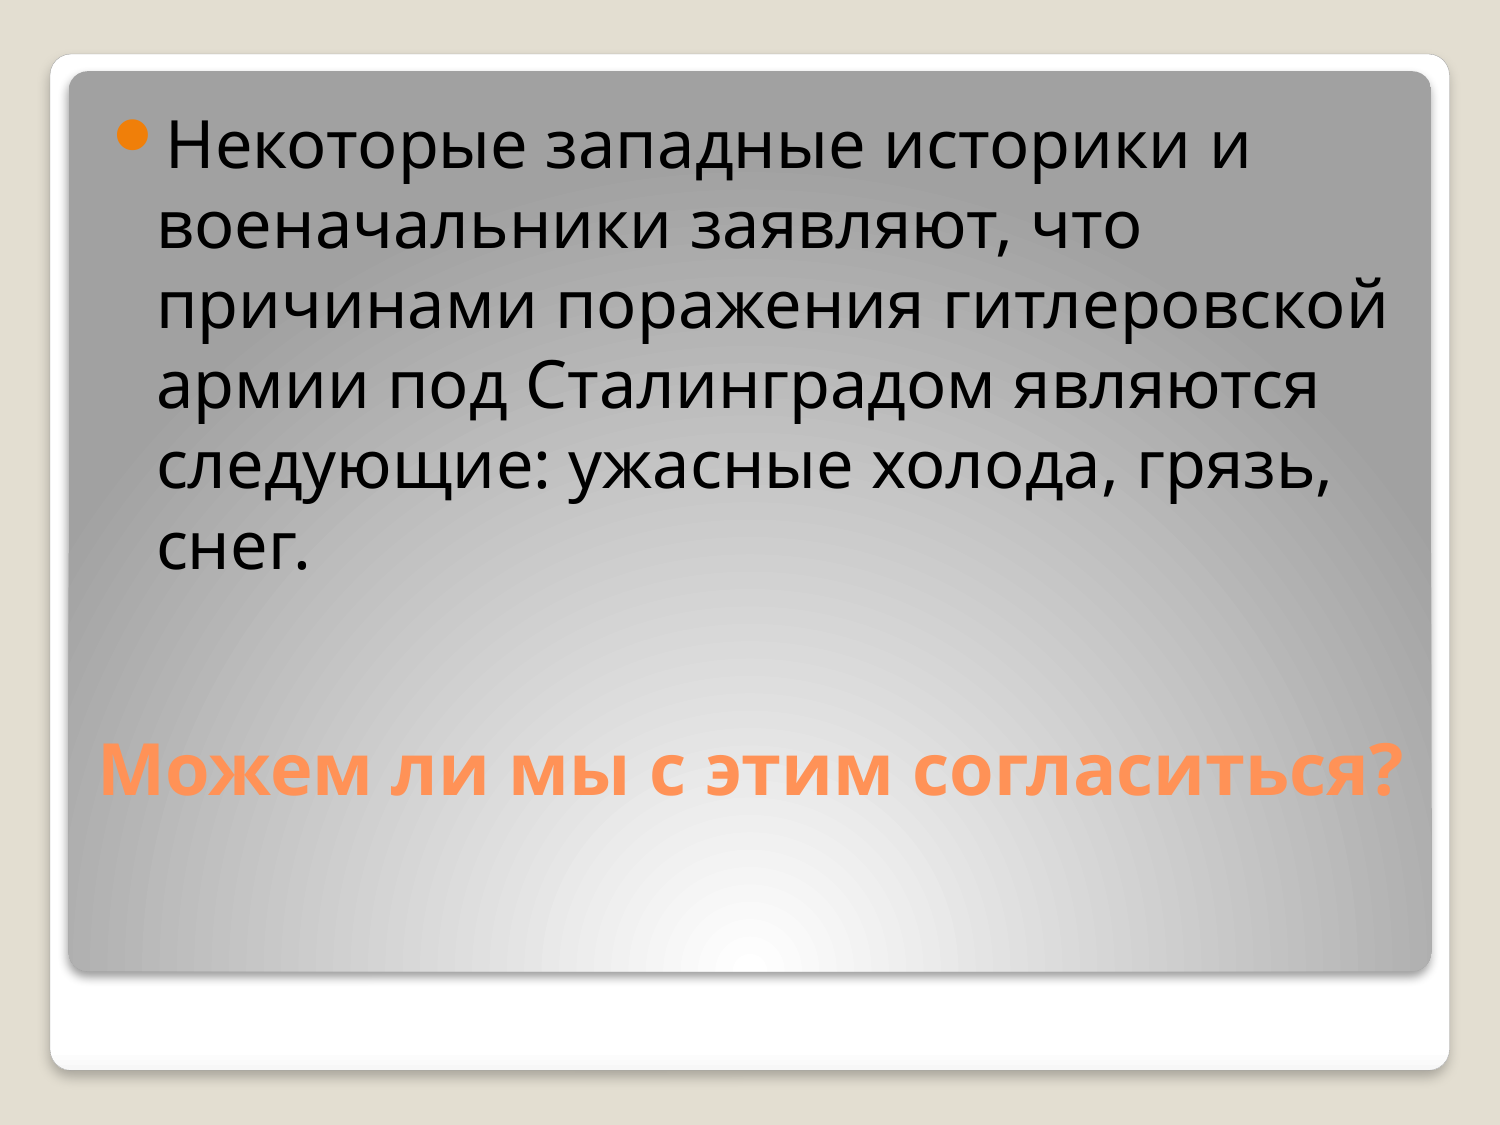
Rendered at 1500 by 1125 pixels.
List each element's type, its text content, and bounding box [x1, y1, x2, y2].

title Можем ли мы с этим согласиться? [82, 774, 1425, 990]
list Некоторые западные историки и военачальники заявляют, что причинами поражения гитлеровской армии под Сталинградом являются следующие: ужасные холода, грязь, снег. [82, 86, 1425, 774]
